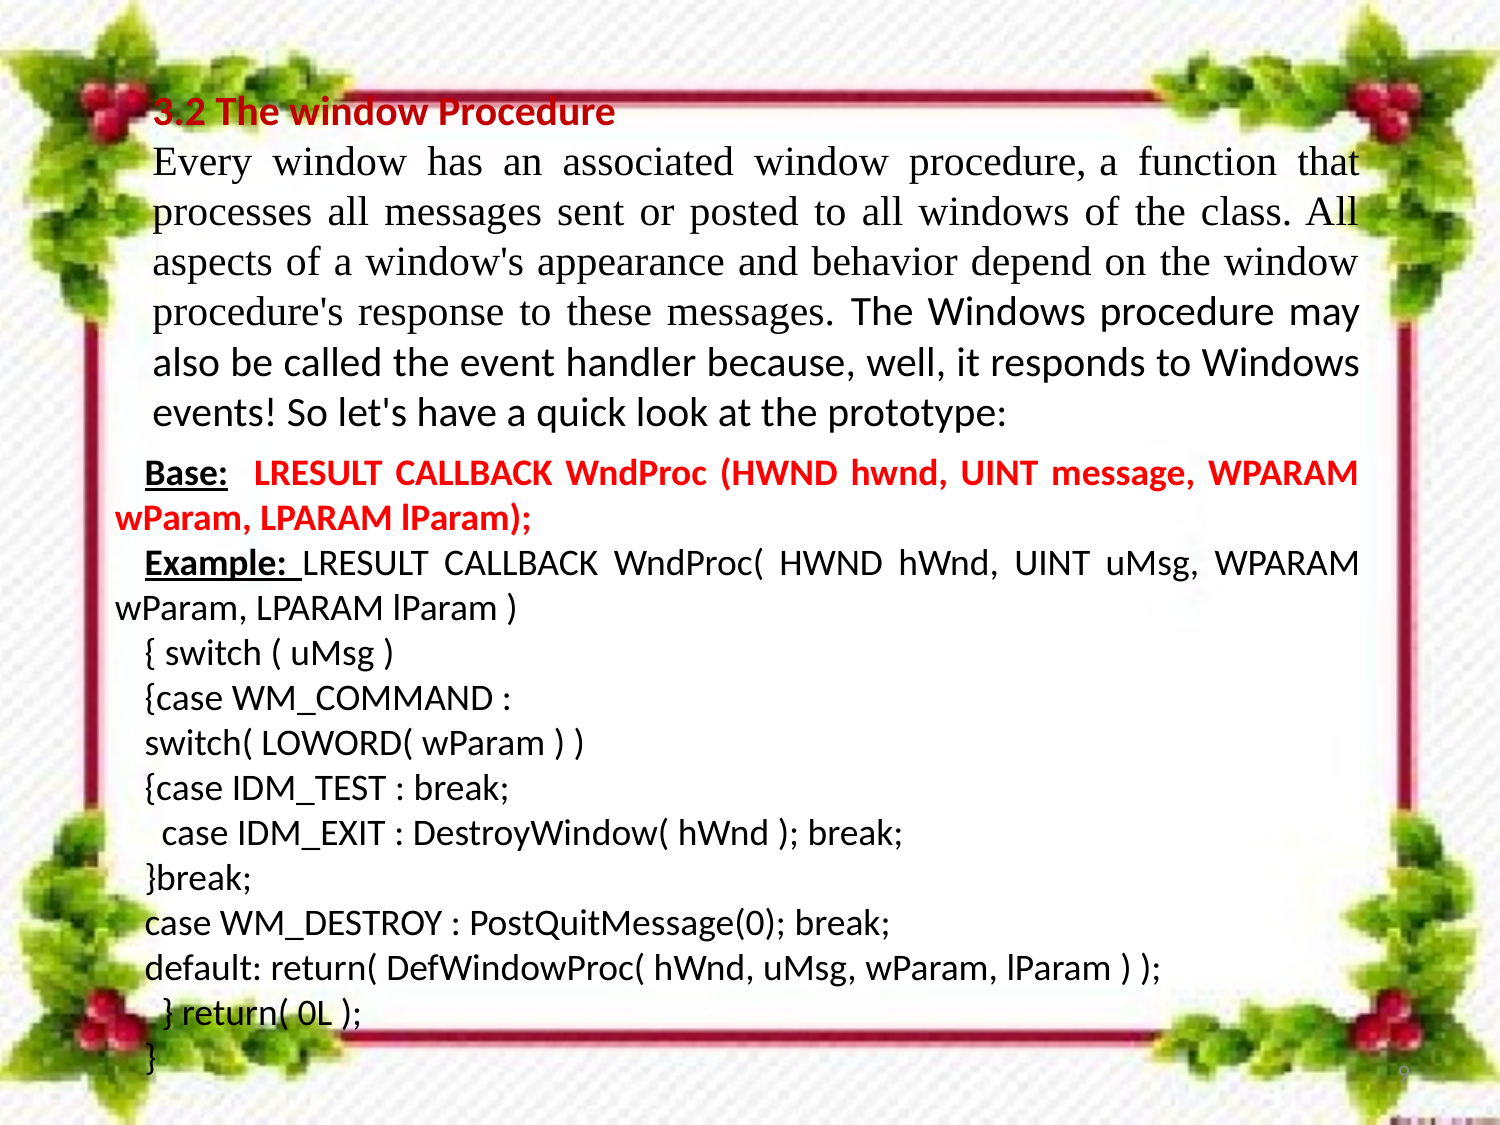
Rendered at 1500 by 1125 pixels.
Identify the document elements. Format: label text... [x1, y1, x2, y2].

text_box Base: LRESULT CALLBACK WndProc (HWND hwnd, UINT message, WPARAM wParam, LPARAM lParam); Example: LRESULT CALLBACK WndProc( HWND hWnd, UINT uMsg, WPARAM wParam, LPARAM lParam ) { switch ( uMsg ) {case WM_COMMAND : switch( LOWORD( wParam ) ) {case IDM_TEST : break; case IDM_EXIT : DestroyWindow( hWnd ); break; }break; case WM_DESTROY : PostQuitMessage(0); break; default: return( DefWindowProc( hWnd, uMsg, wParam, lParam ) ); } return( 0L ); } [99, 440, 1375, 1086]
slide_number 9 [1074, 1042, 1425, 1103]
picture [0, 0, 1500, 1125]
text_box 3.2 The window Procedure Every window has an associated window procedure, a function that processes all messages sent or posted to all windows of the class. All aspects of a window's appearance and behavior depend on the window procedure's response to these messages. The Windows procedure may also be called the event handler because, well, it responds to Windows events! So let's have a quick look at the prototype: [137, 76, 1375, 440]
